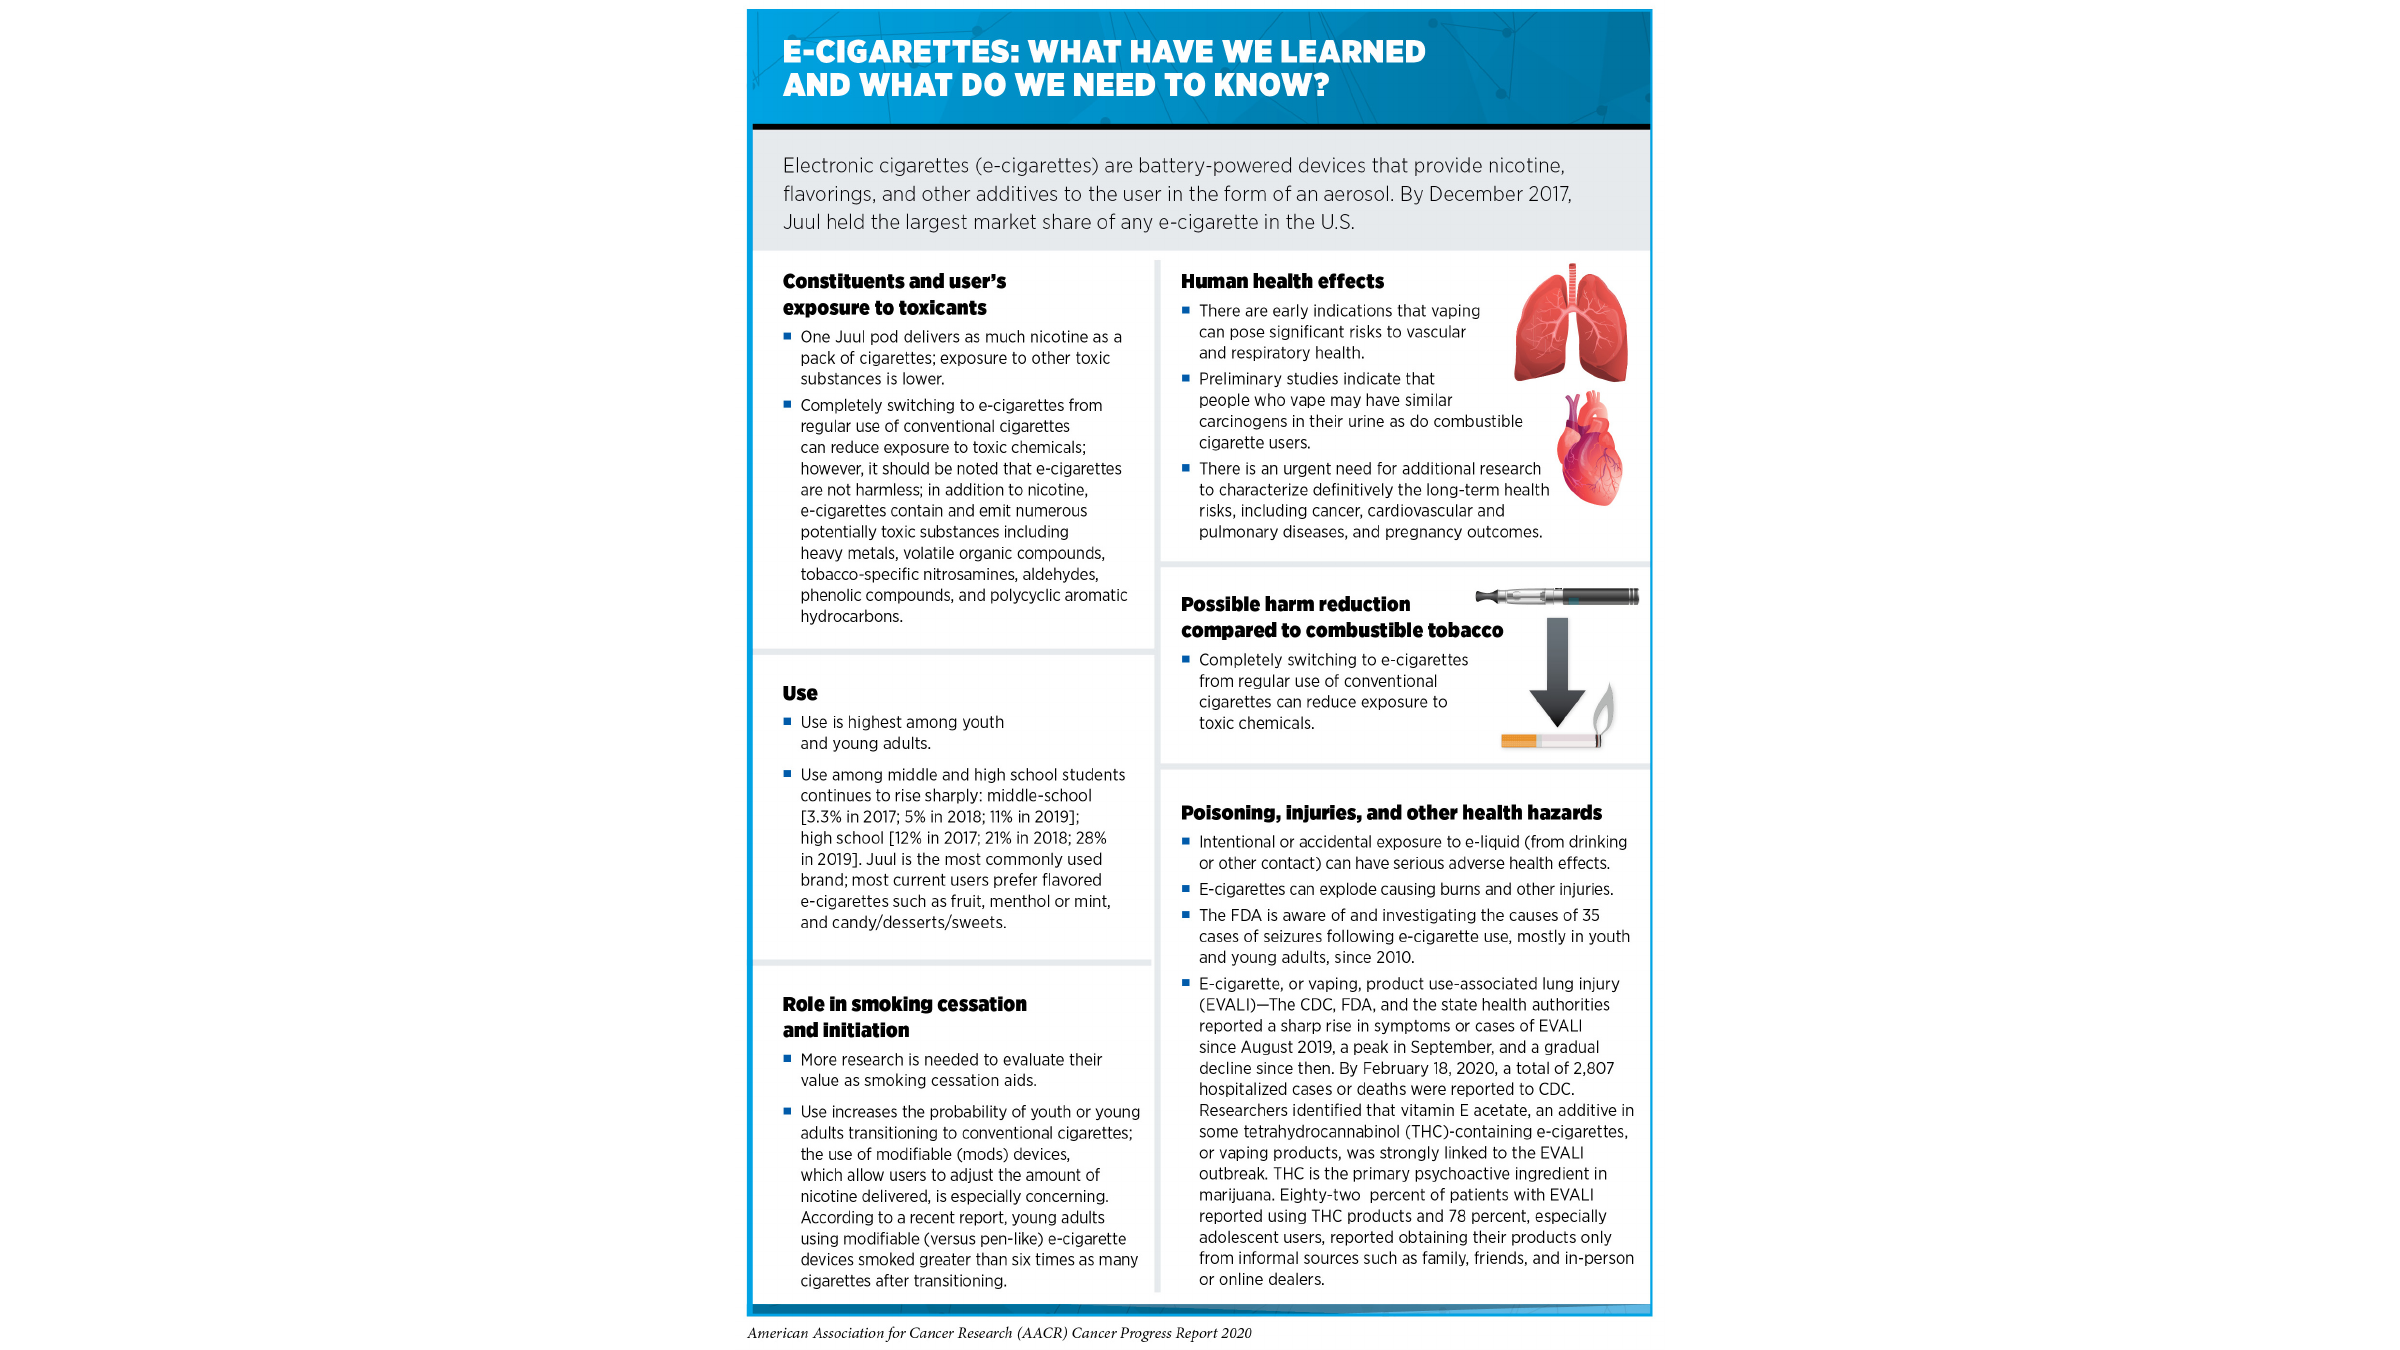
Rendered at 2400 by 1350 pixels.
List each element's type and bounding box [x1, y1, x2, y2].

picture [735, 0, 1665, 1350]
